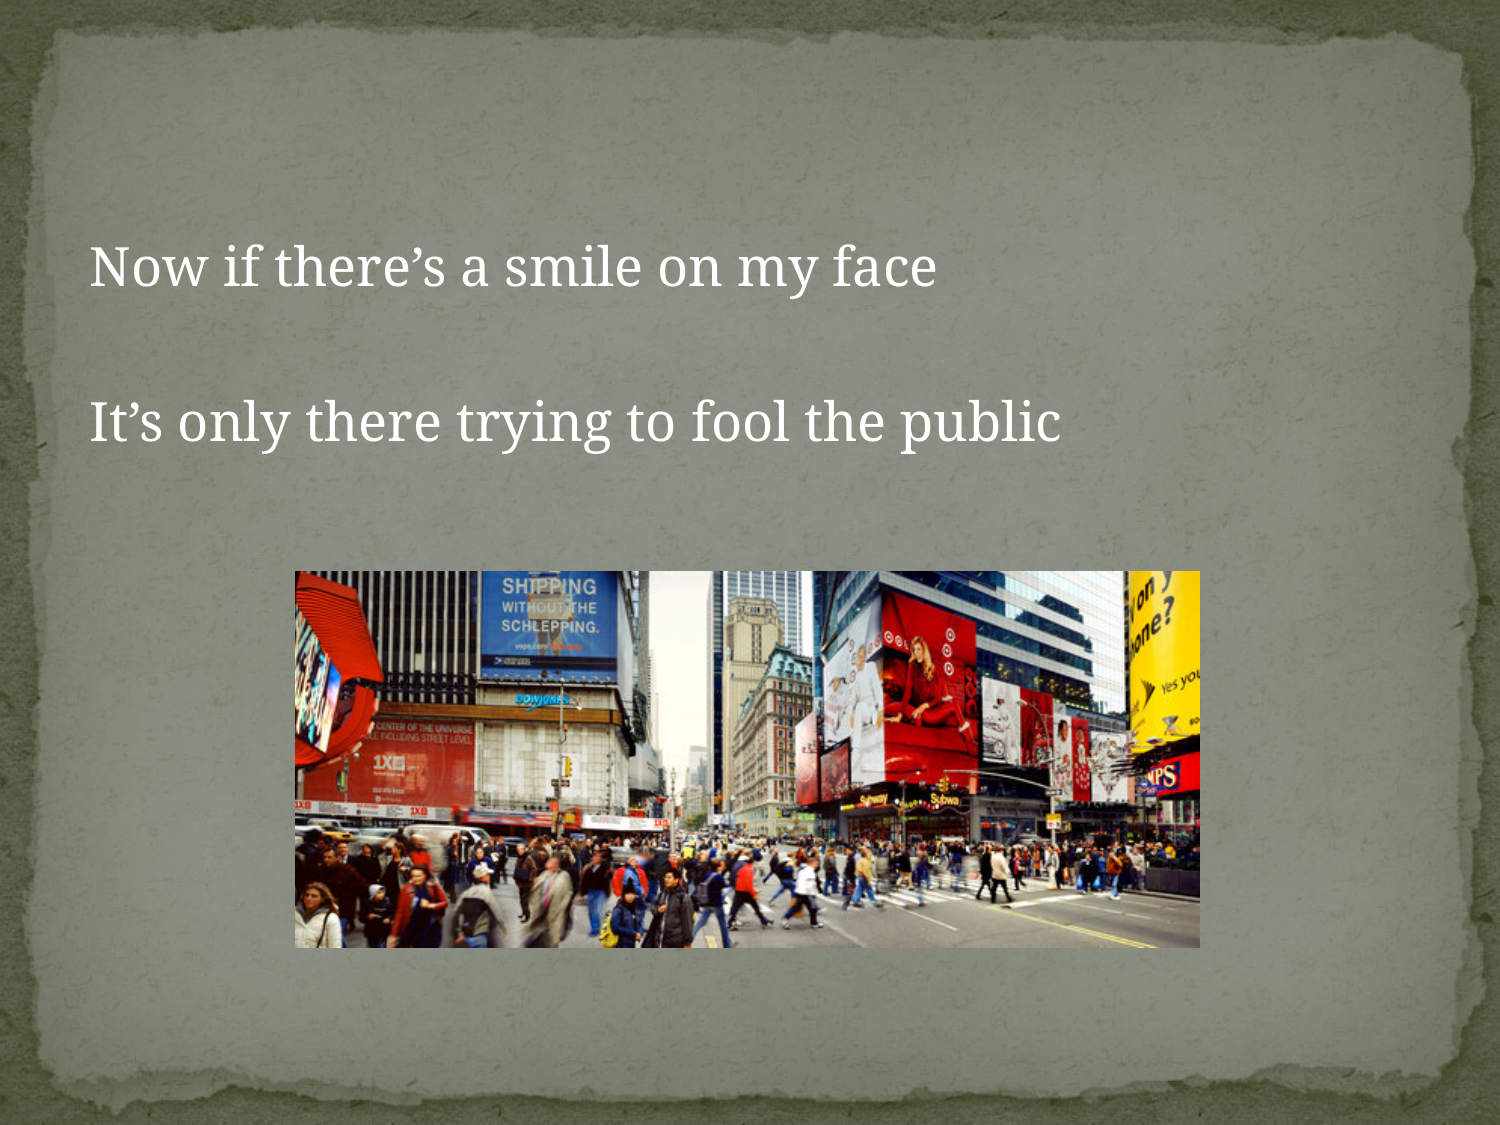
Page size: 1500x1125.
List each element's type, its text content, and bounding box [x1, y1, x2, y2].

picture [295, 571, 1200, 948]
list Now if there’s a smile on my face It’s only there trying to fool the public [75, 224, 1425, 1000]
